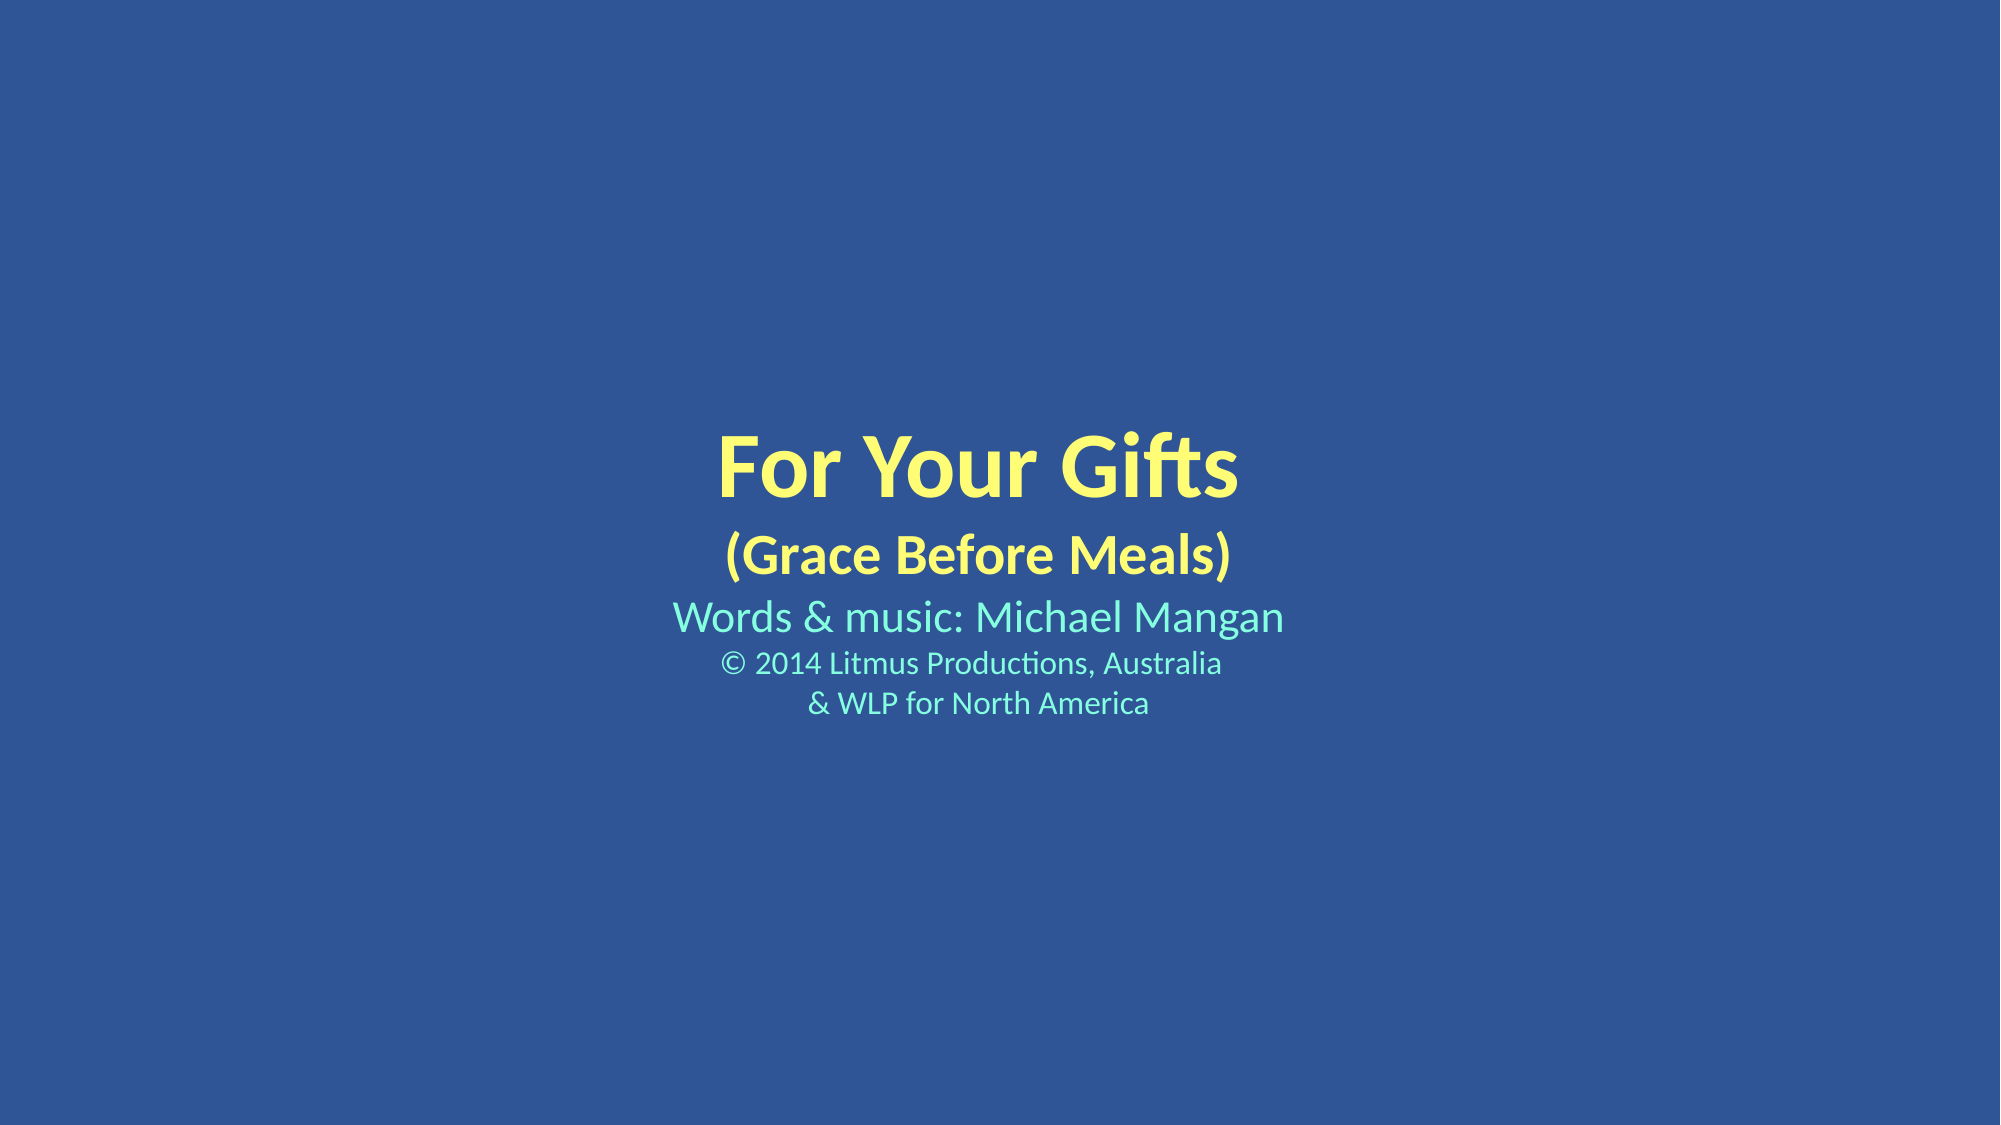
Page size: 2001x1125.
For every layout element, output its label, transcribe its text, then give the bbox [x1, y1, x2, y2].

text_box For Your Gifts (Grace Before Meals) Words & music: Michael Mangan © 2014 Litmus Productions, Australia & WLP for North America [291, 403, 1667, 722]
